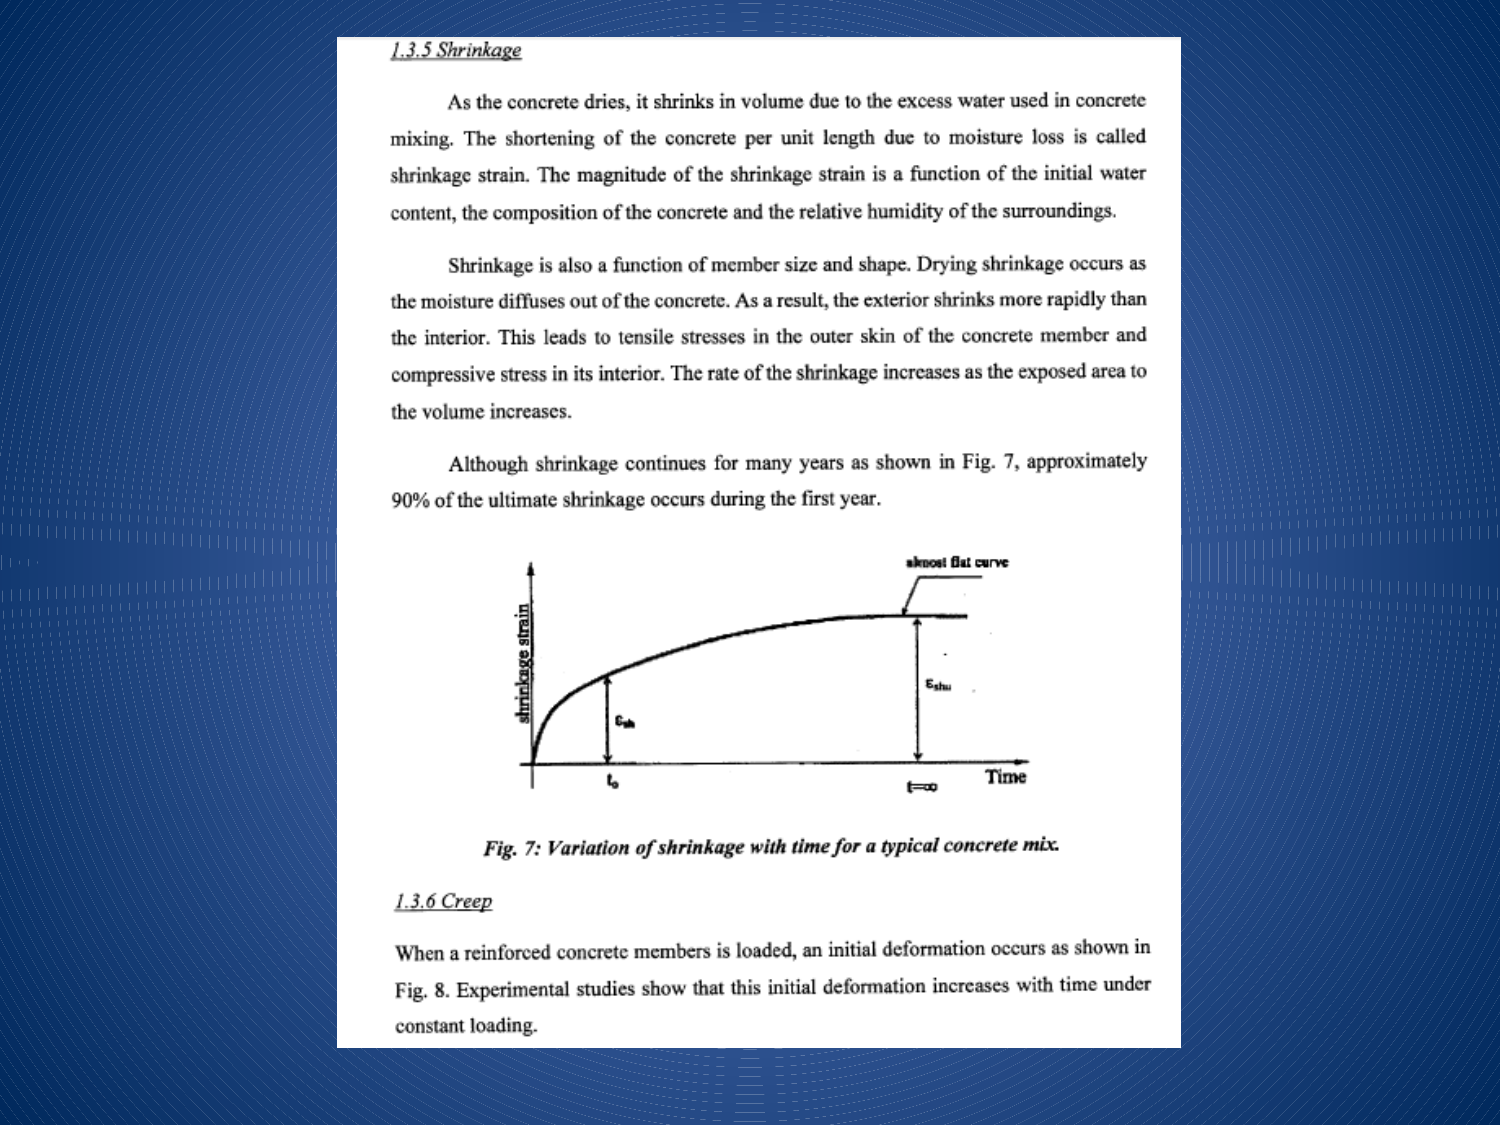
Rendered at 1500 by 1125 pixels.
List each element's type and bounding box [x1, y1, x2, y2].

picture [337, 37, 1181, 1048]
